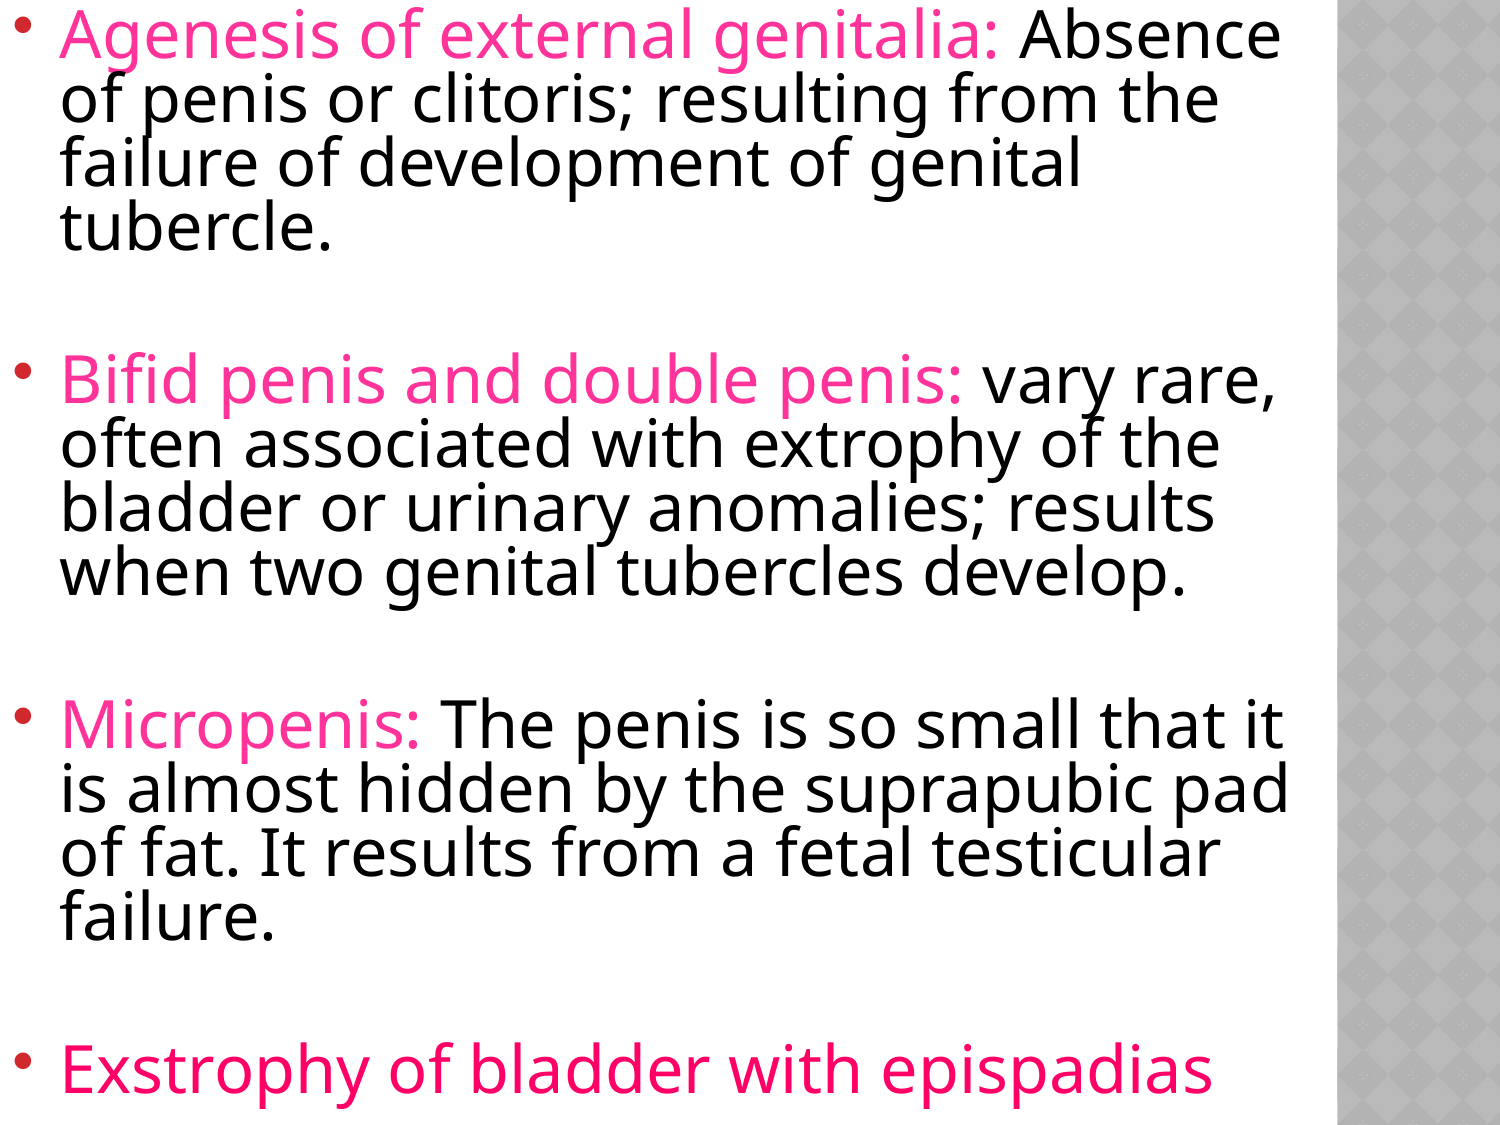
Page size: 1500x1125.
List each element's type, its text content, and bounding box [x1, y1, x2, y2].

list Agenesis of external genitalia: Absence of penis or clitoris; resulting from the failure of development of genital tubercle. Bifid penis and double penis: vary rare, often associated with extrophy of the bladder or urinary anomalies; results when two genital tubercles develop. Micropenis: The penis is so small that it is almost hidden by the suprapubic pad of fat. It results from a fetal testicular failure. Exstrophy of bladder with epispadias [0, 0, 1338, 1125]
